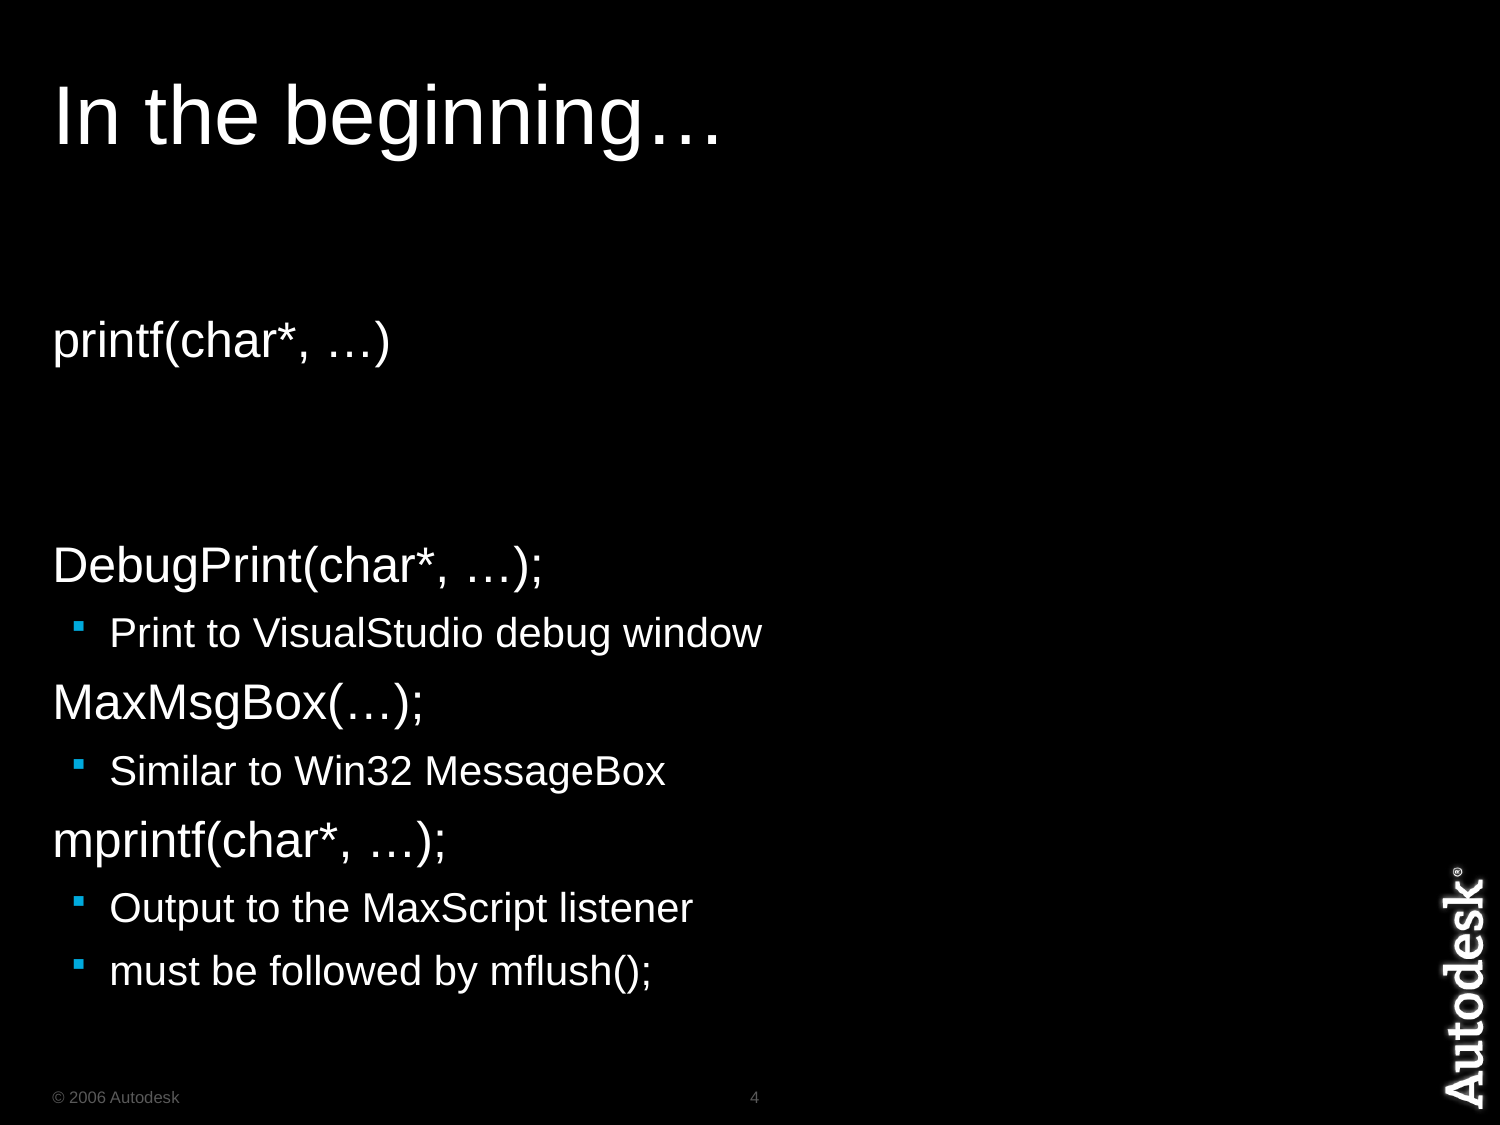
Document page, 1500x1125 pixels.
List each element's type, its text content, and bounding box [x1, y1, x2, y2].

title In the beginning… [52, 22, 1401, 211]
list printf(char*, …) DebugPrint(char*, …); Print to VisualStudio debug window MaxMsgBox(…); Similar to Win32 MessageBox mprintf(char*, …); Output to the MaxScript listener must be followed by mflush(); [52, 231, 1401, 1073]
picture [1402, 0, 1500, 1125]
